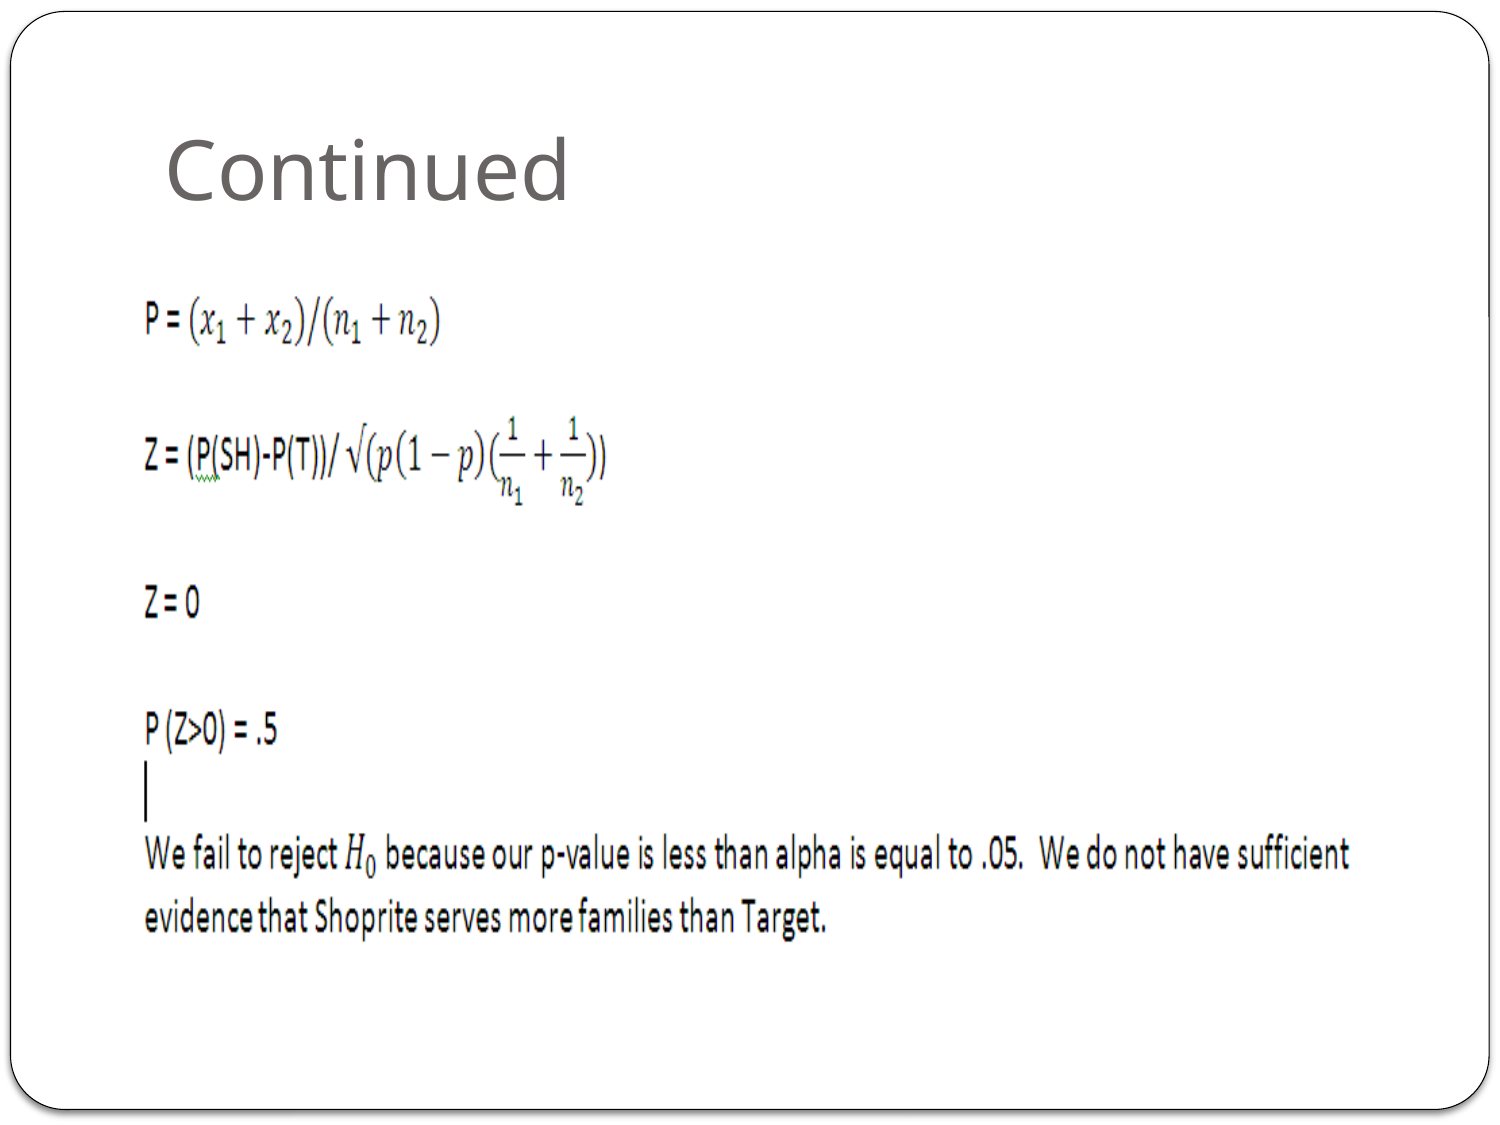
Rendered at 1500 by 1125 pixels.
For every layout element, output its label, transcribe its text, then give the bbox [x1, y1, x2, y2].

picture [124, 249, 1413, 1001]
title Continued [150, 45, 1425, 233]
